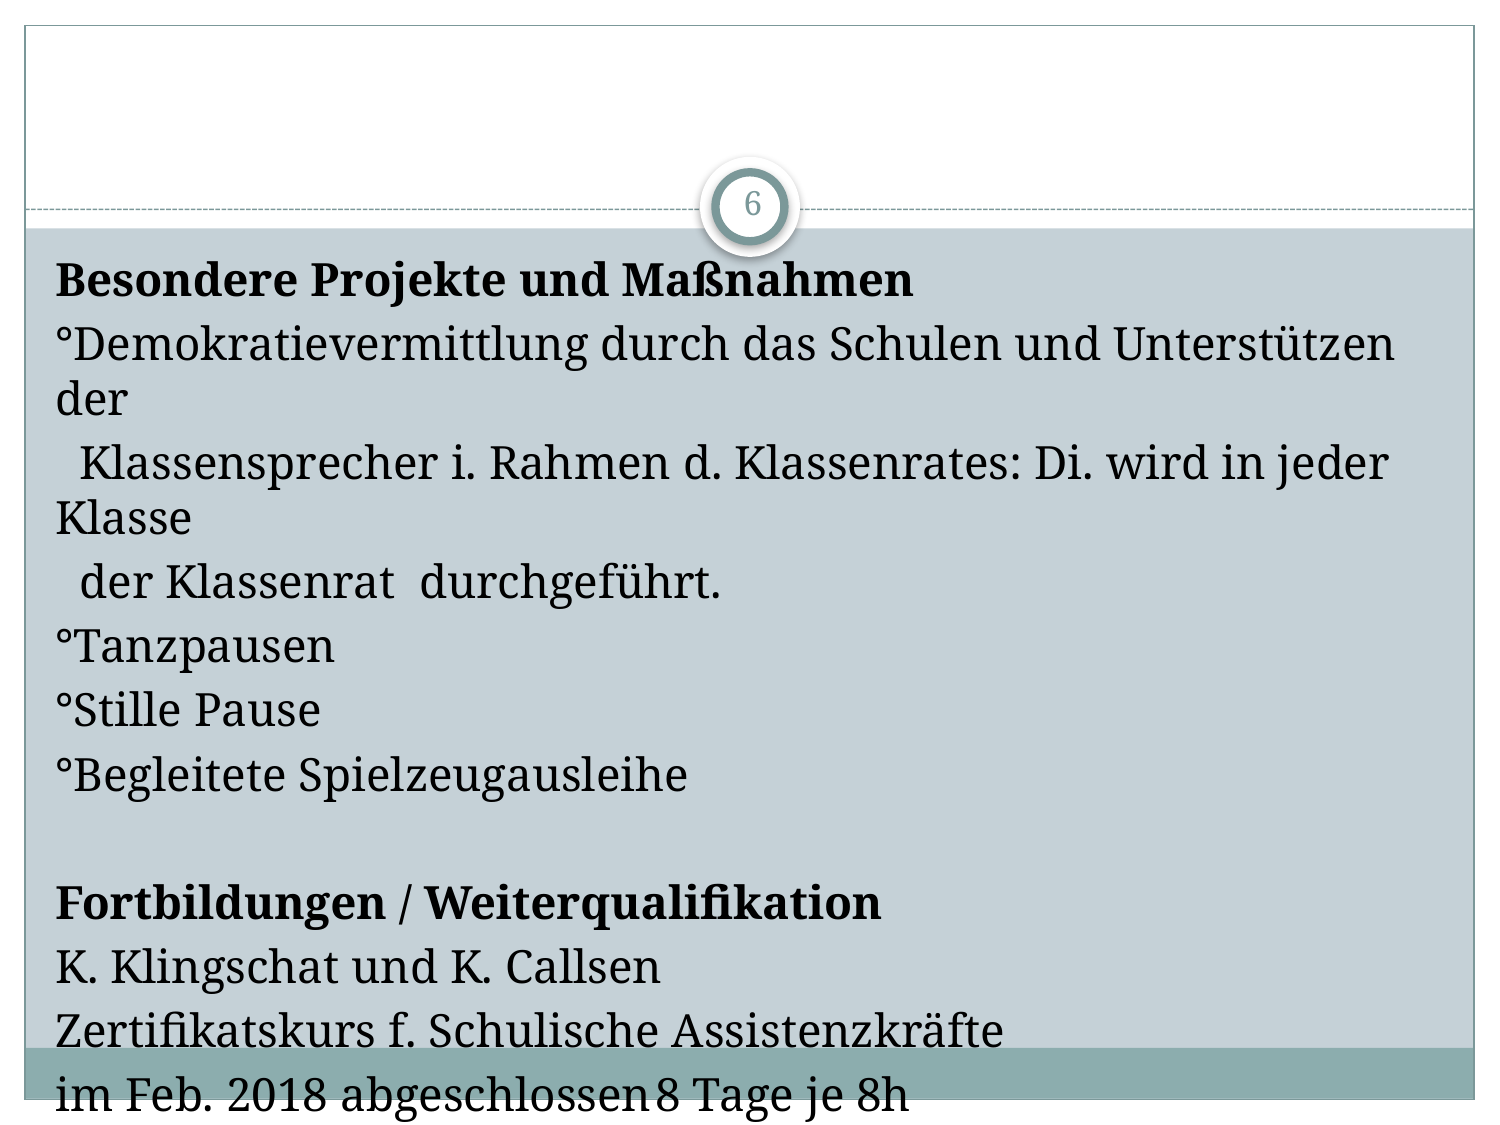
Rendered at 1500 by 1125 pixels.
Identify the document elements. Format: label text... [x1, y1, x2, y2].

list Besondere Projekte und Maßnahmen °Demokratievermittlung durch das Schulen und Unterstützen der Klassensprecher i. Rahmen d. Klassenrates: Di. wird in jeder Klasse der Klassenrat durchgeführt. °Tanzpausen °Stille Pause °Begleitete Spielzeugausleihe Fortbildungen / Weiterqualifikation K. Klingschat und K. Callsen Zertifikatskurs f. Schulische Assistenzkräfte im Feb. 2018 abgeschlossen 8 Tage je 8h [29, 243, 1471, 1125]
slide_number 6 [715, 168, 791, 241]
